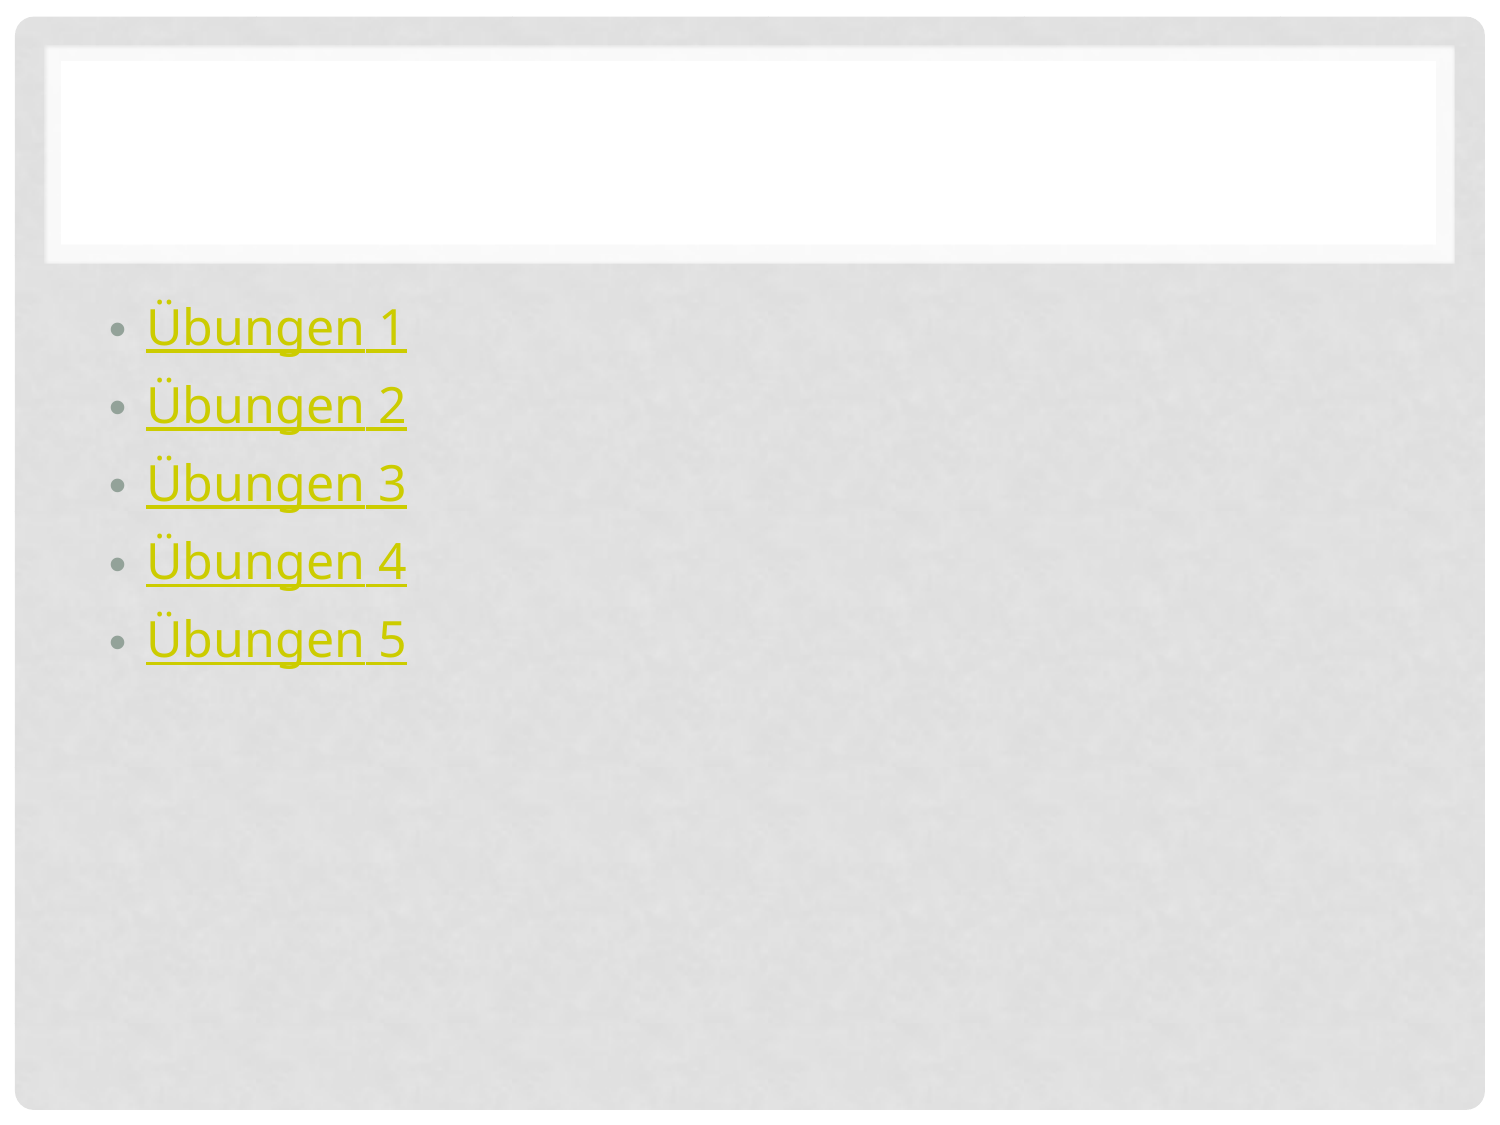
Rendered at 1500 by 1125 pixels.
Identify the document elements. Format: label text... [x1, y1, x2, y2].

list Übungen 1 Übungen 2 Übungen 3 Übungen 4 Übungen 5 [75, 287, 1425, 1005]
